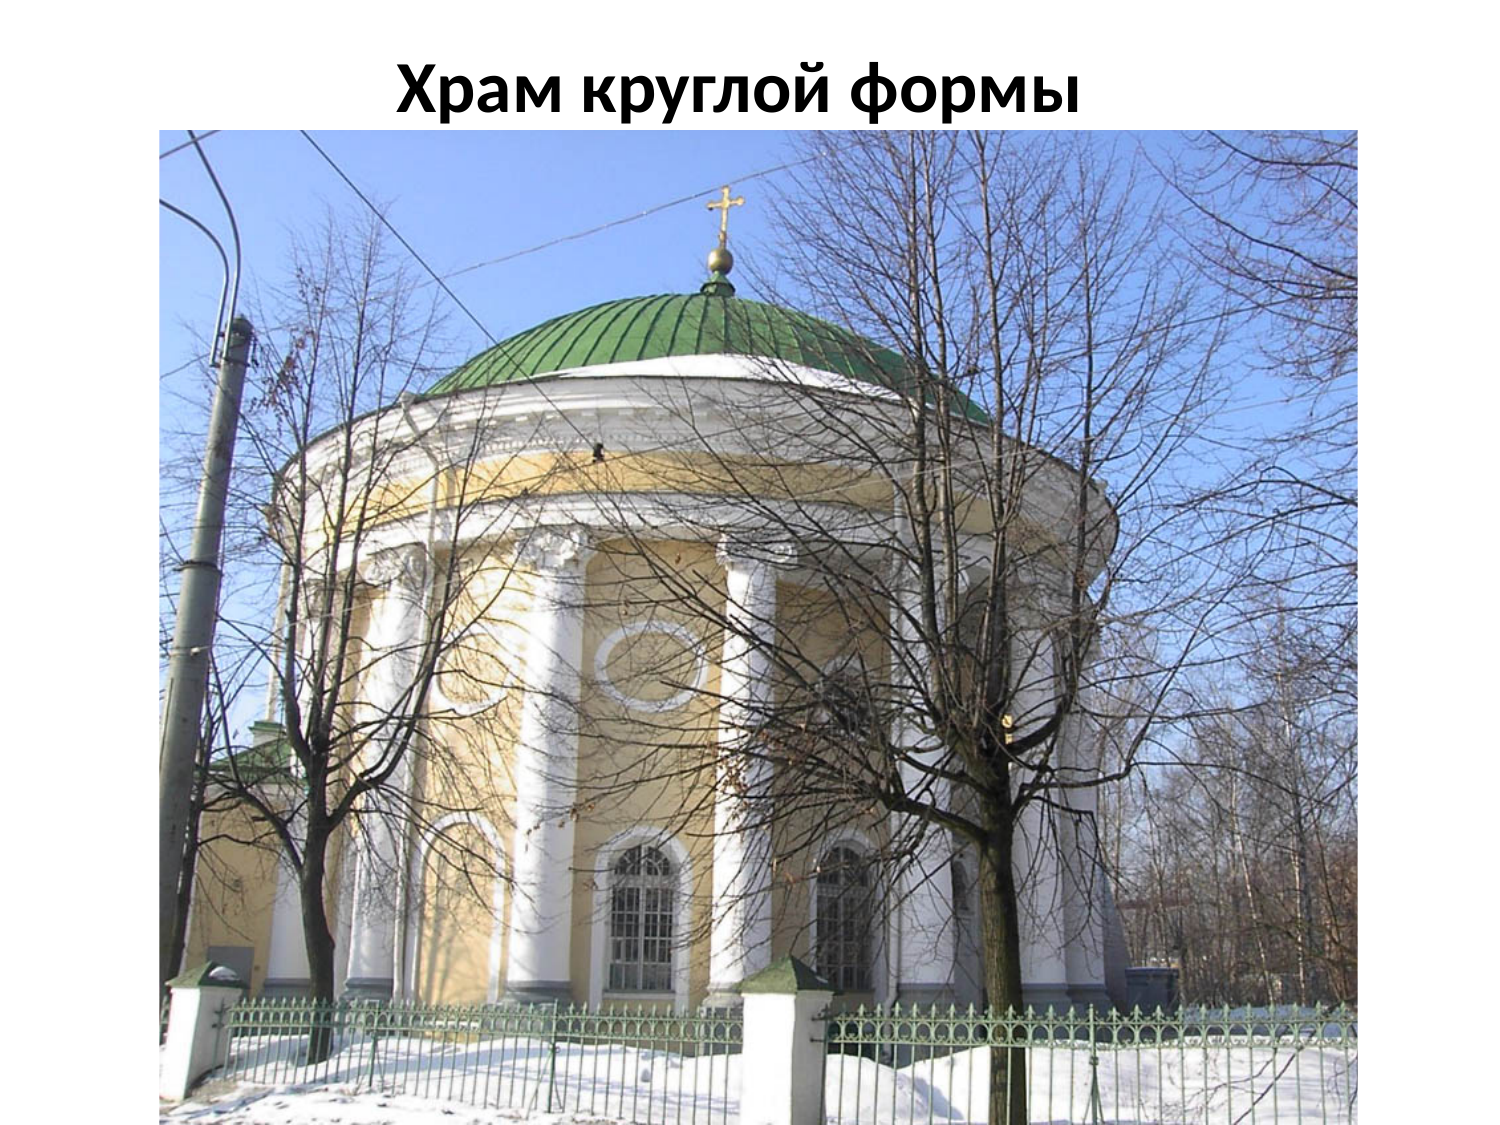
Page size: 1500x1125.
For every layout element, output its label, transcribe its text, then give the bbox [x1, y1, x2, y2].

picture [159, 129, 1359, 1125]
title Храм круглой формы [64, 30, 1415, 135]
